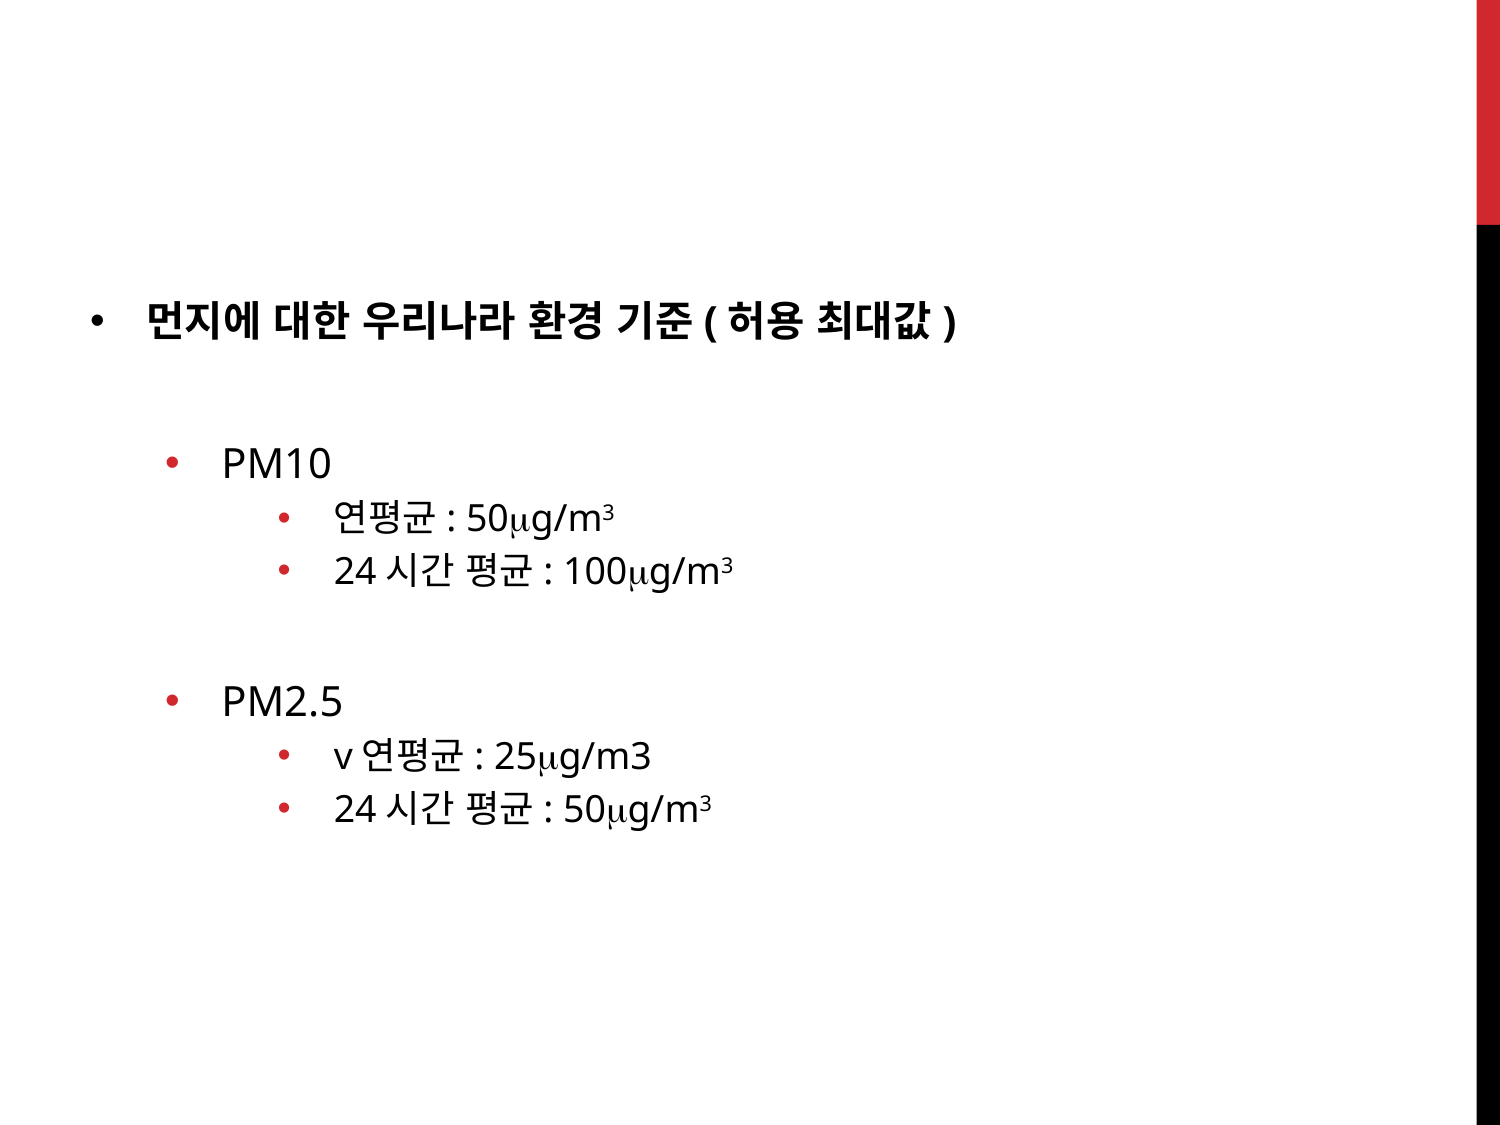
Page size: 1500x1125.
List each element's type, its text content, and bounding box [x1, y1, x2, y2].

list 먼지에 대한 우리나라 환경 기준(허용 최대값) PM10 연평균: 50mg/m3 24시간 평균: 100mg/m3 PM2.5 v연평균: 25mg/m3 24시간 평균: 50mg/m3 [75, 287, 1325, 1005]
